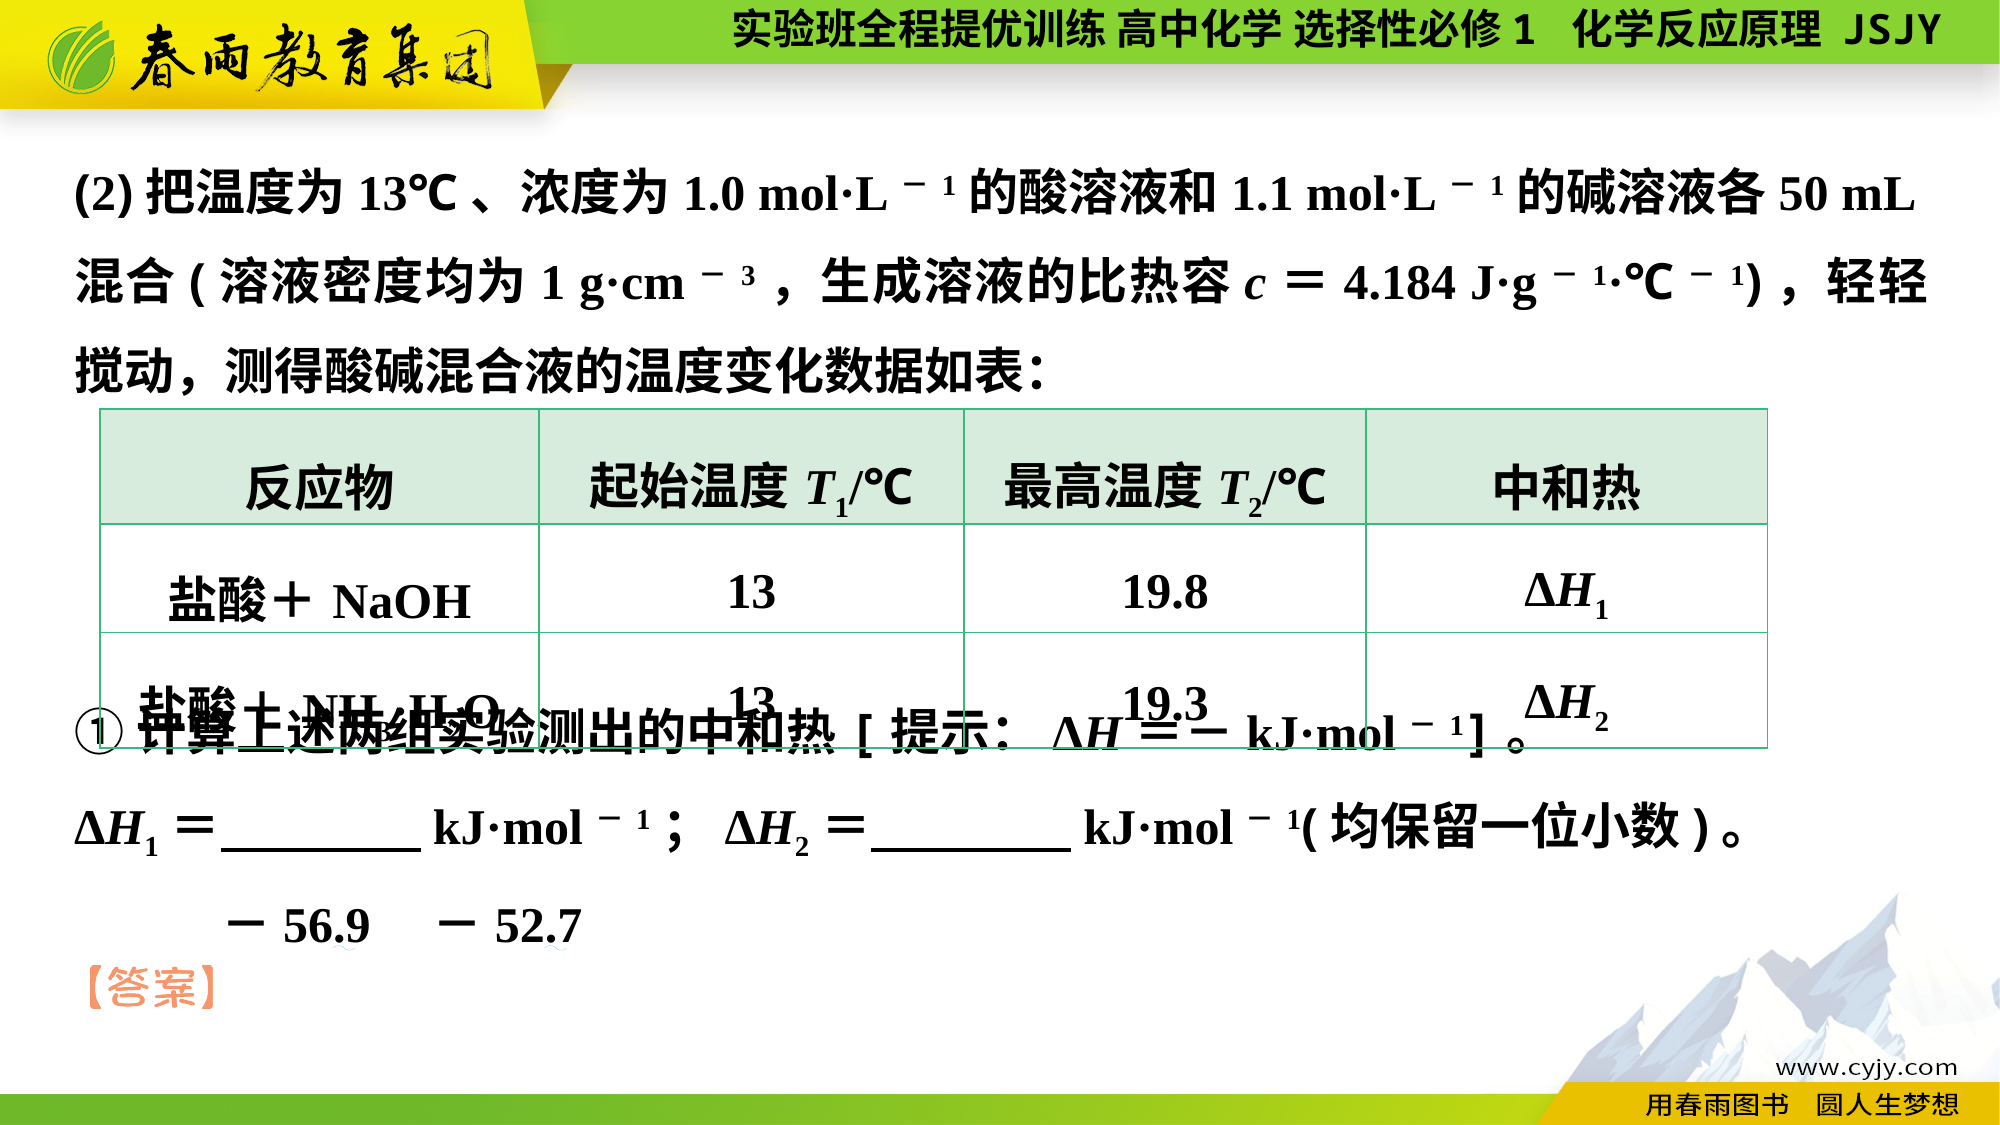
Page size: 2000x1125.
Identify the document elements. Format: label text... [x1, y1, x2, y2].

table_cell 13 [540, 525, 963, 632]
table_cell 13 [540, 633, 963, 747]
picture [0, 0, 2000, 1125]
table_cell 19.3 [965, 633, 1365, 747]
table_header 起始温度T1/℃ [540, 410, 963, 523]
table_cell ΔH1 [1367, 525, 1767, 632]
table_header 中和热 [1367, 410, 1767, 523]
table_header 反应物 [101, 410, 538, 523]
table_cell ΔH2 [1367, 633, 1767, 747]
table_cell 19.8 [965, 525, 1365, 632]
table_header 最高温度T2/℃ [965, 410, 1365, 523]
table_cell 盐酸＋NaOH [101, 525, 538, 632]
table_cell 盐酸＋NH3·H2O [101, 633, 538, 747]
